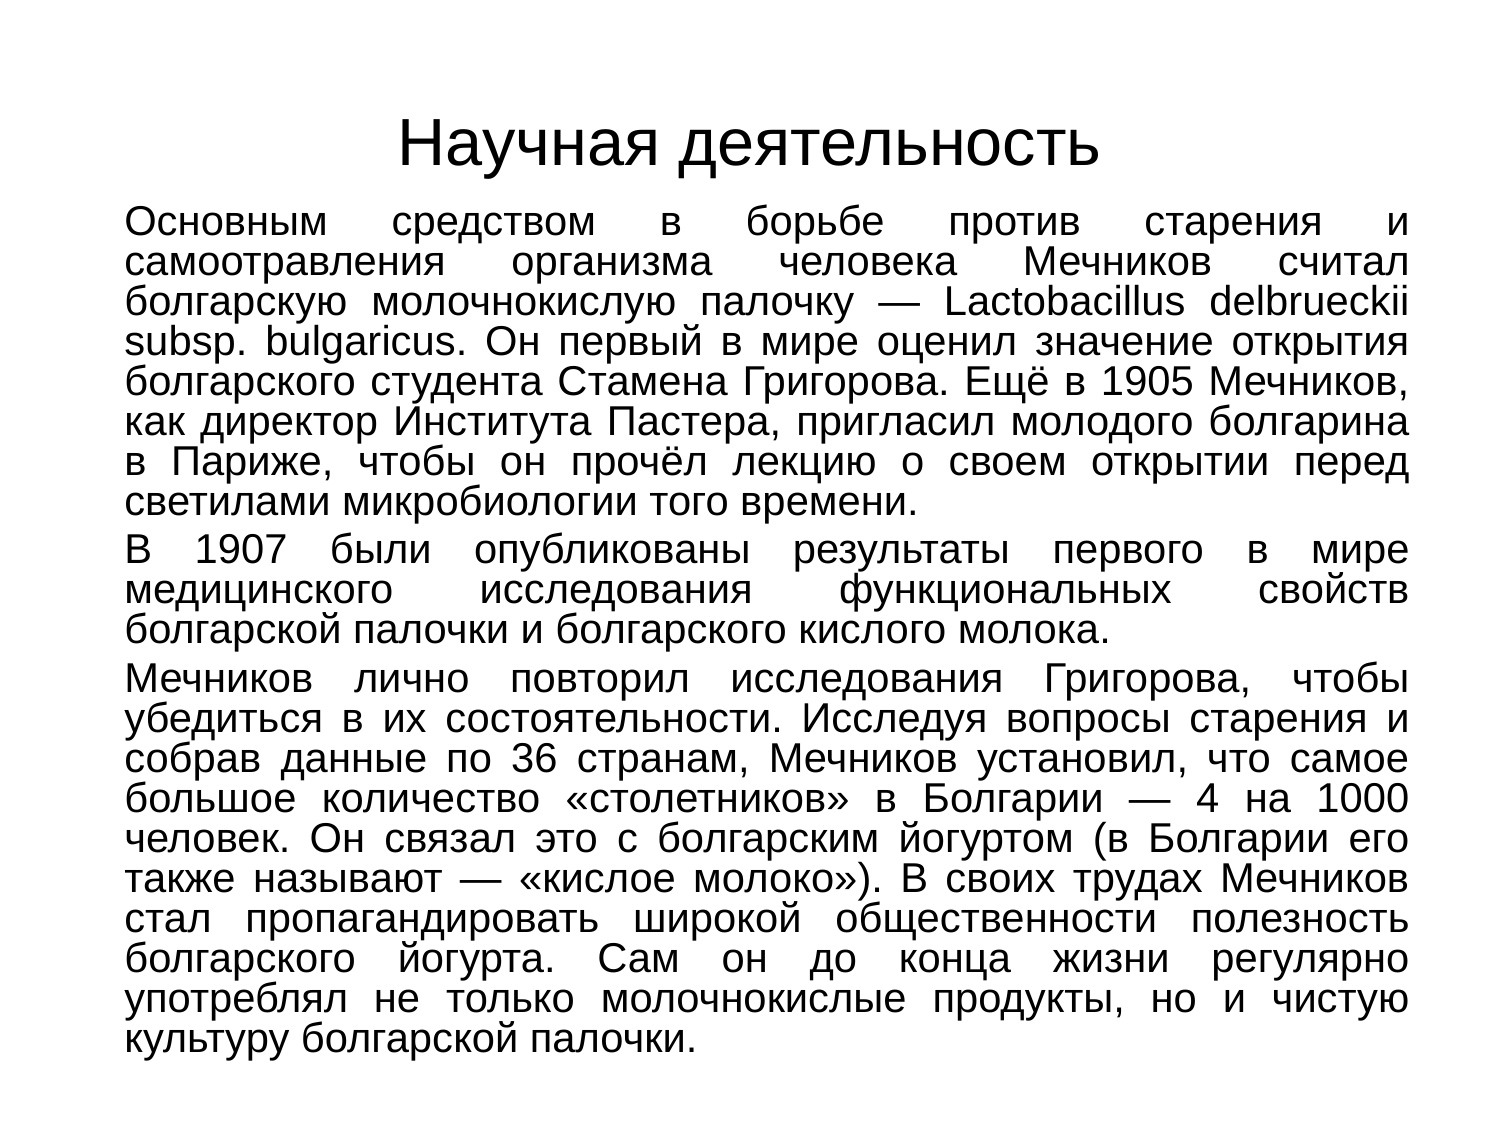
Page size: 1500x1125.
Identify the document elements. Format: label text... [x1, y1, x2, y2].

title Научная деятельность [74, 44, 1426, 196]
list Основным средством в борьбе против старения и самоотравления организма человека Мечников считал болгарскую молочнокислую палочку — Lactobacillus delbrueckii subsp. bulgaricus. Он первый в мире оценил значение открытия болгарского студента Стамена Григорова. Ещё в 1905 Мечников, как директор Института Пастера, пригласил молодого болгарина в Париже, чтобы он прочёл лекцию о своем открытии перед светилами микробиологии того времени. В 1907 были опубликованы результаты первого в мире медицинского исследования функциональных свойств болгарской палочки и болгарского кислого молока. Мечников лично повторил исследования Григорова, чтобы убедиться в их состоятельности. Исследуя вопросы старения и собрав данные по 36 странам, Мечников установил, что самое большое количество «столетников» в Болгарии — 4 на 1000 человек. Он связал это с болгарским йогуртом (в Болгарии его также называют — «кислое молоко»). В своих трудах Мечников стал пропагандировать широкой общественности полезность болгарского йогурта. Сам он до конца жизни регулярно употреблял не только молочнокислые продукты, но и чистую культуру болгарской палочки. [52, 196, 1426, 1059]
